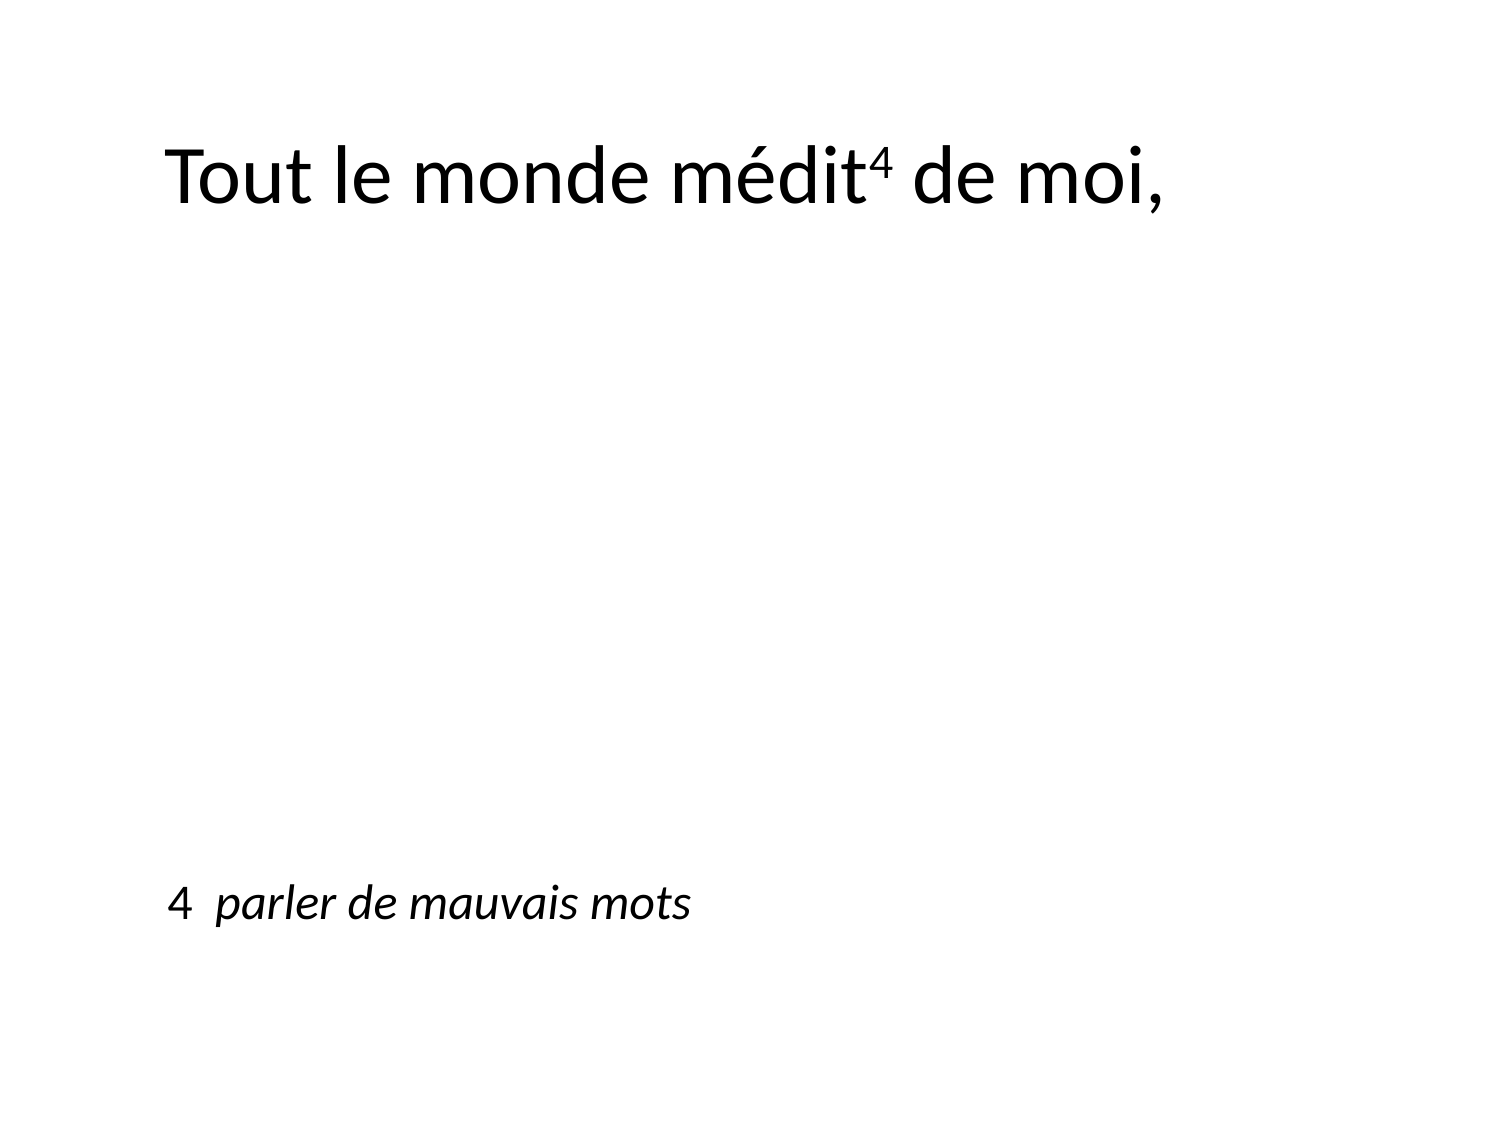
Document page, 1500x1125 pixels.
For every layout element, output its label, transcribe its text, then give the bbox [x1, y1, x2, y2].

text_box 4 parler de mauvais mots [152, 862, 707, 998]
text_box Tout le monde médit4 de moi, [150, 112, 1388, 328]
